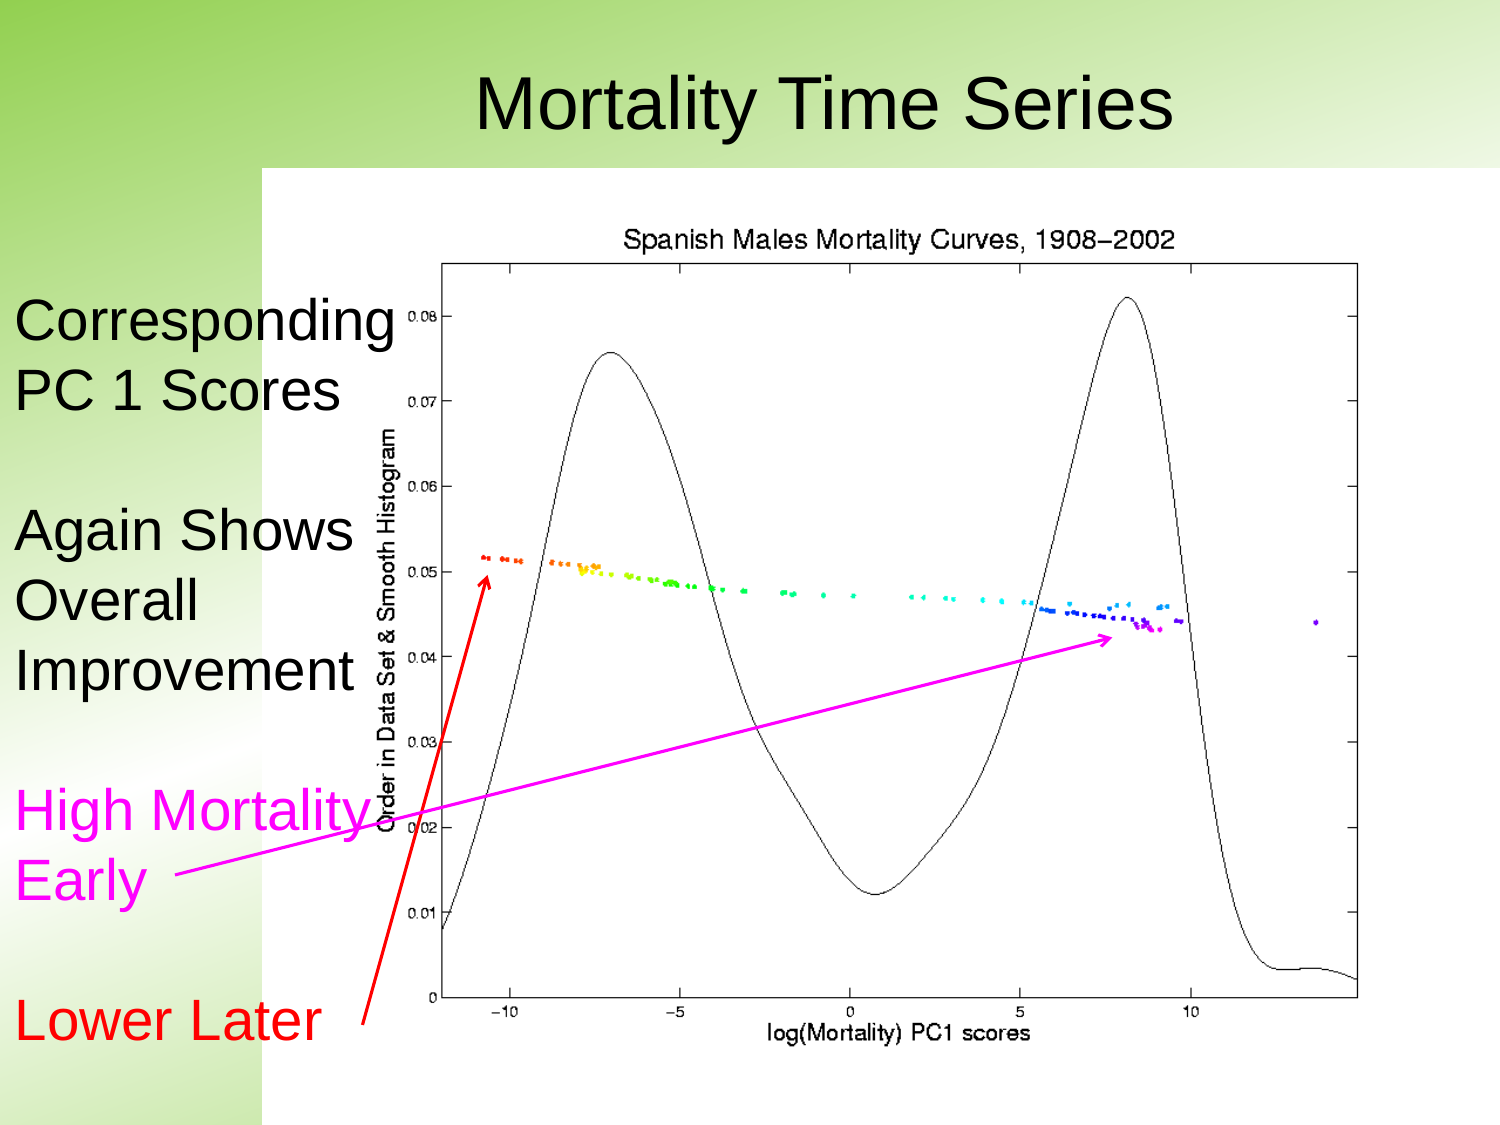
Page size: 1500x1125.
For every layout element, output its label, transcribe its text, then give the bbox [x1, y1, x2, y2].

title Mortality Time Series [187, 37, 1463, 163]
text_box Corresponding PC 1 Scores Again Shows Overall Improvement High Mortality Early Lower Later [0, 275, 256, 1060]
picture [261, 168, 1500, 1125]
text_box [174, 637, 1113, 876]
